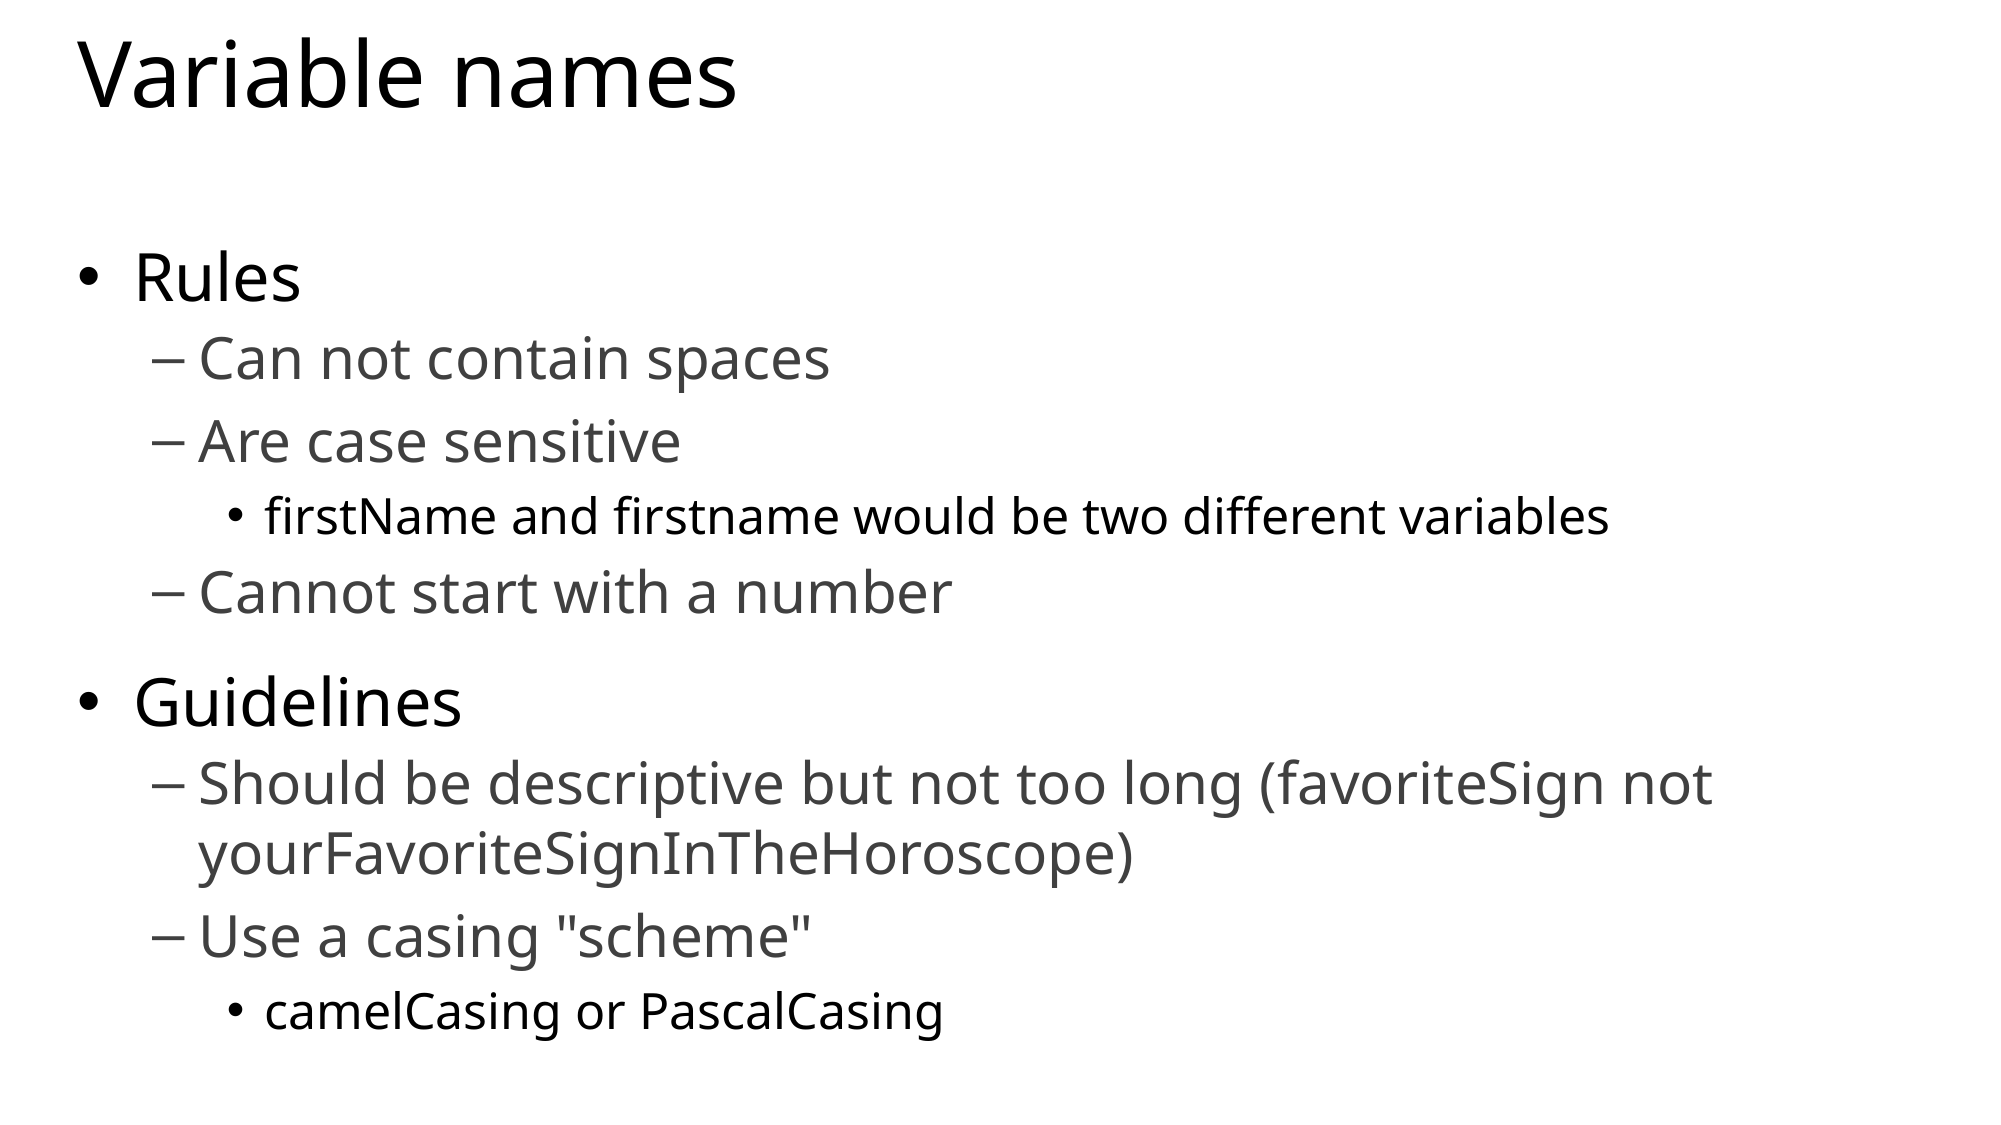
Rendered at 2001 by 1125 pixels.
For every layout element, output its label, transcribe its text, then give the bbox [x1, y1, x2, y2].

list Rules Can not contain spaces Are case sensitive firstName and firstname would be two different variables Cannot start with a number Guidelines Should be descriptive but not too long (favoriteSign not yourFavoriteSignInTheHoroscope) Use a casing "scheme" camelCasing or PascalCasing [62, 227, 1953, 1096]
title Variable names [62, 29, 1953, 205]
